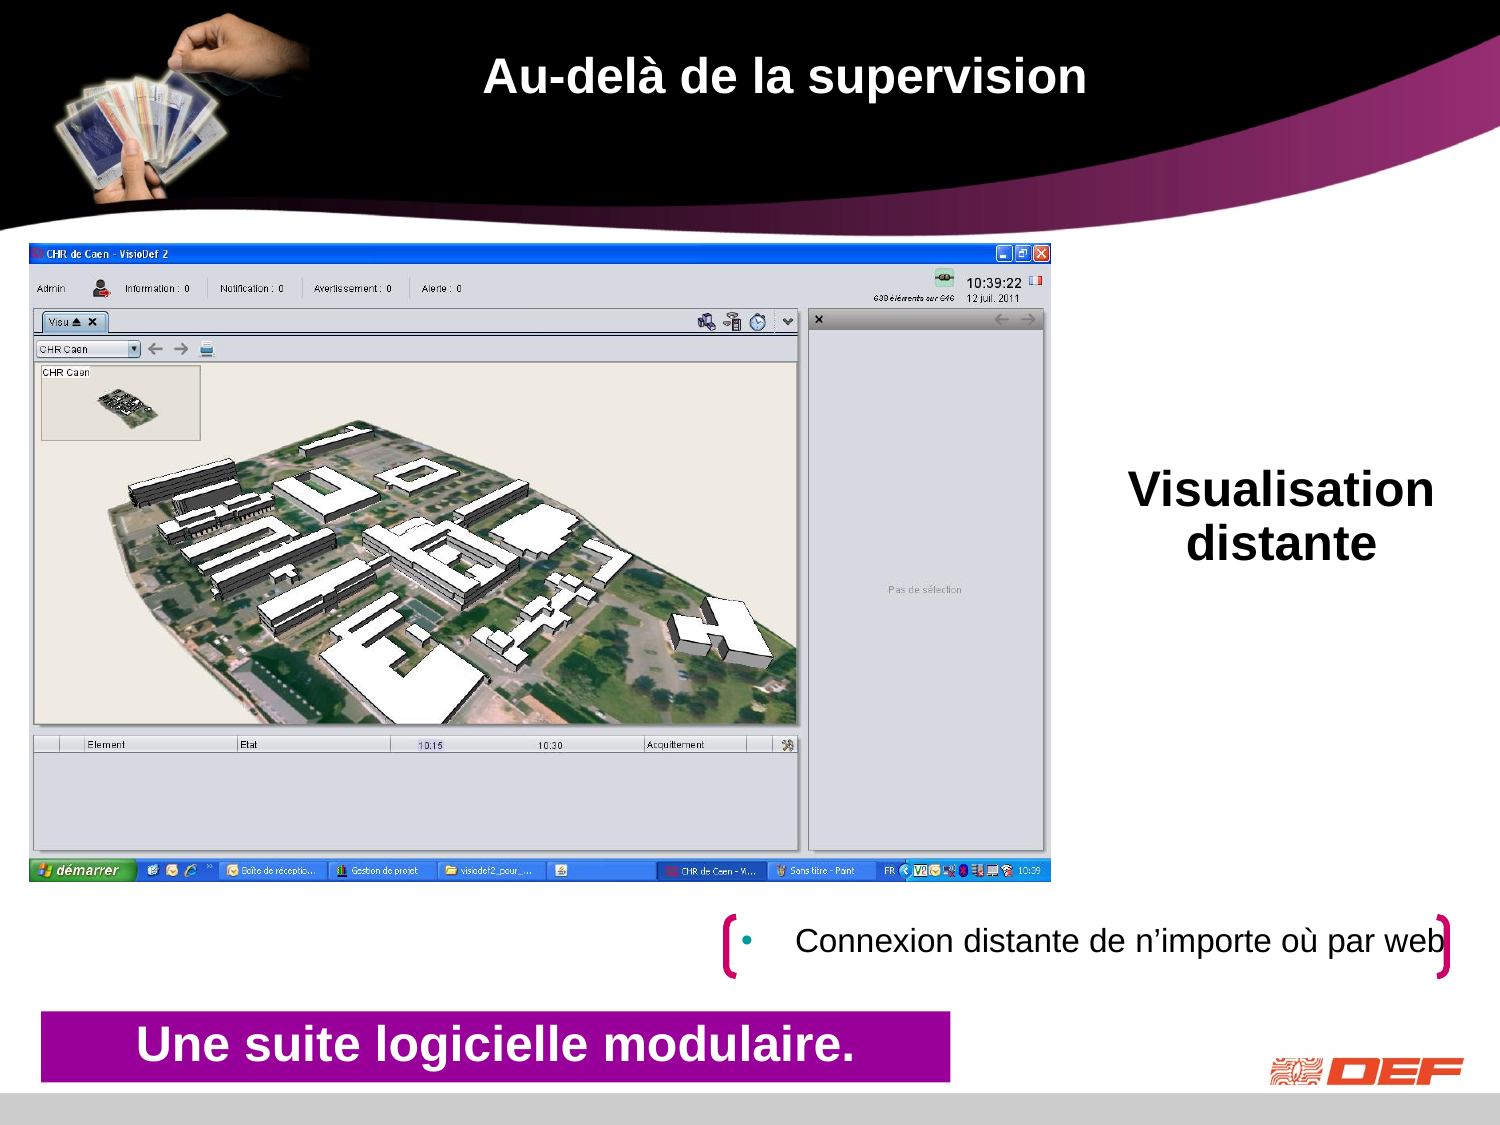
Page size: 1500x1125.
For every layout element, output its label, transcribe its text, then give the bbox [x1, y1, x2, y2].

text_box Visualisation distante [1104, 456, 1459, 587]
text_box Une suite logicielle modulaire. [41, 1011, 951, 1083]
text_box Au-delà de la supervision [123, 42, 1447, 149]
text_box [725, 916, 1448, 977]
picture [0, 0, 1500, 1125]
text_box Connexion distante de n’importe où par web [726, 916, 1500, 988]
